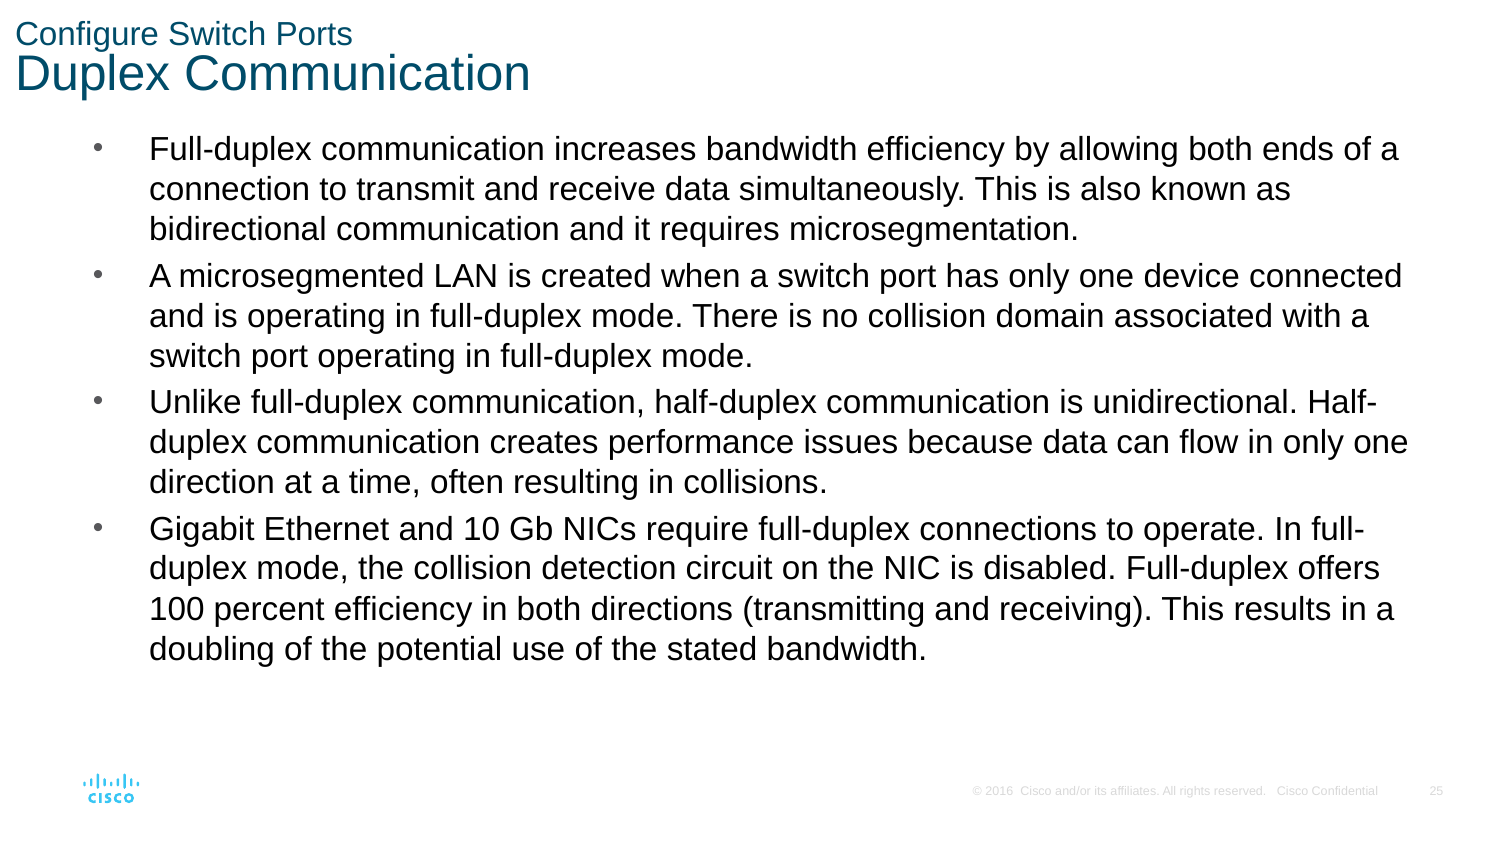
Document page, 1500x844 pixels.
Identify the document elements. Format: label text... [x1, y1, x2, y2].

title Configure Switch Ports Duplex Communication [0, 0, 1369, 121]
list Full-duplex communication increases bandwidth efficiency by allowing both ends of a connection to transmit and receive data simultaneously. This is also known as bidirectional communication and it requires microsegmentation. A microsegmented LAN is created when a switch port has only one device connected and is operating in full-duplex mode. There is no collision domain associated with a switch port operating in full-duplex mode. Unlike full-duplex communication, half-duplex communication is unidirectional. Half-duplex communication creates performance issues because data can flow in only one direction at a time, often resulting in collisions. Gigabit Ethernet and 10 Gb NICs require full-duplex connections to operate. In full-duplex mode, the collision detection circuit on the NIC is disabled. Full-duplex offers 100 percent efficiency in both directions (transmitting and receiving). This results in a doubling of the potential use of the stated bandwidth. [77, 120, 1437, 726]
